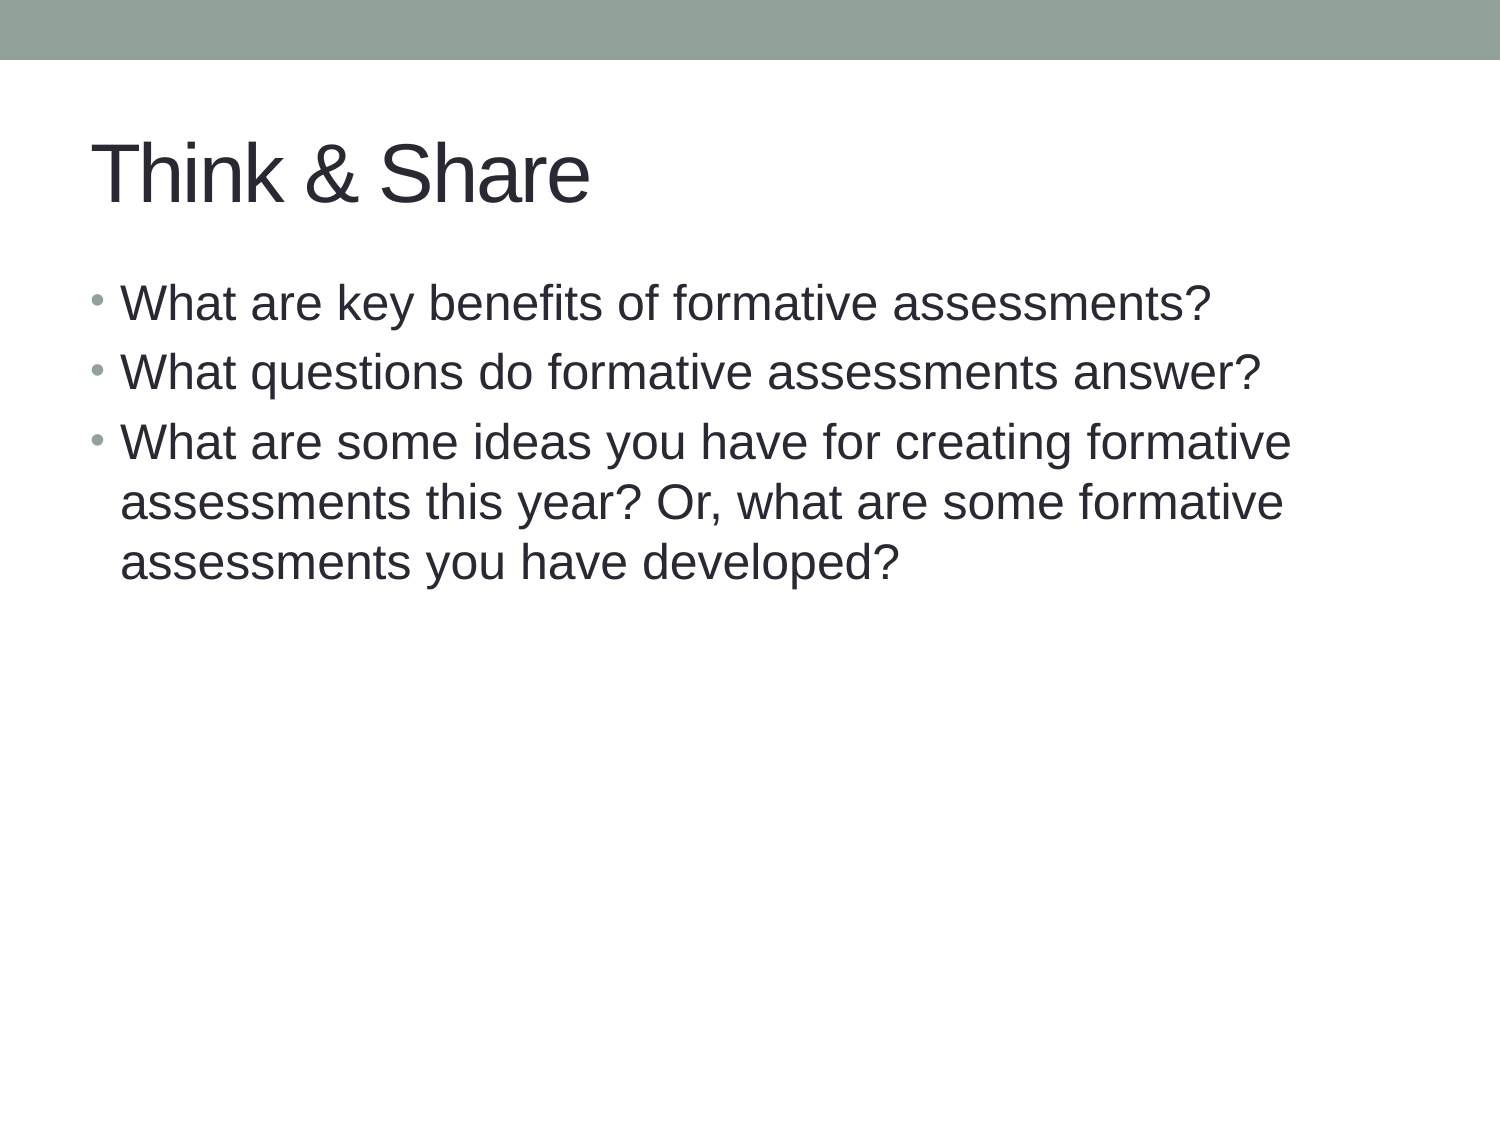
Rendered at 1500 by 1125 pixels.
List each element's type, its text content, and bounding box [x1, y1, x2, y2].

title Think & Share [75, 87, 1425, 250]
list What are key benefits of formative assessments? What questions do formative assessments answer? What are some ideas you have for creating formative assessments this year? Or, what are some formative assessments you have developed? [75, 262, 1425, 1063]
